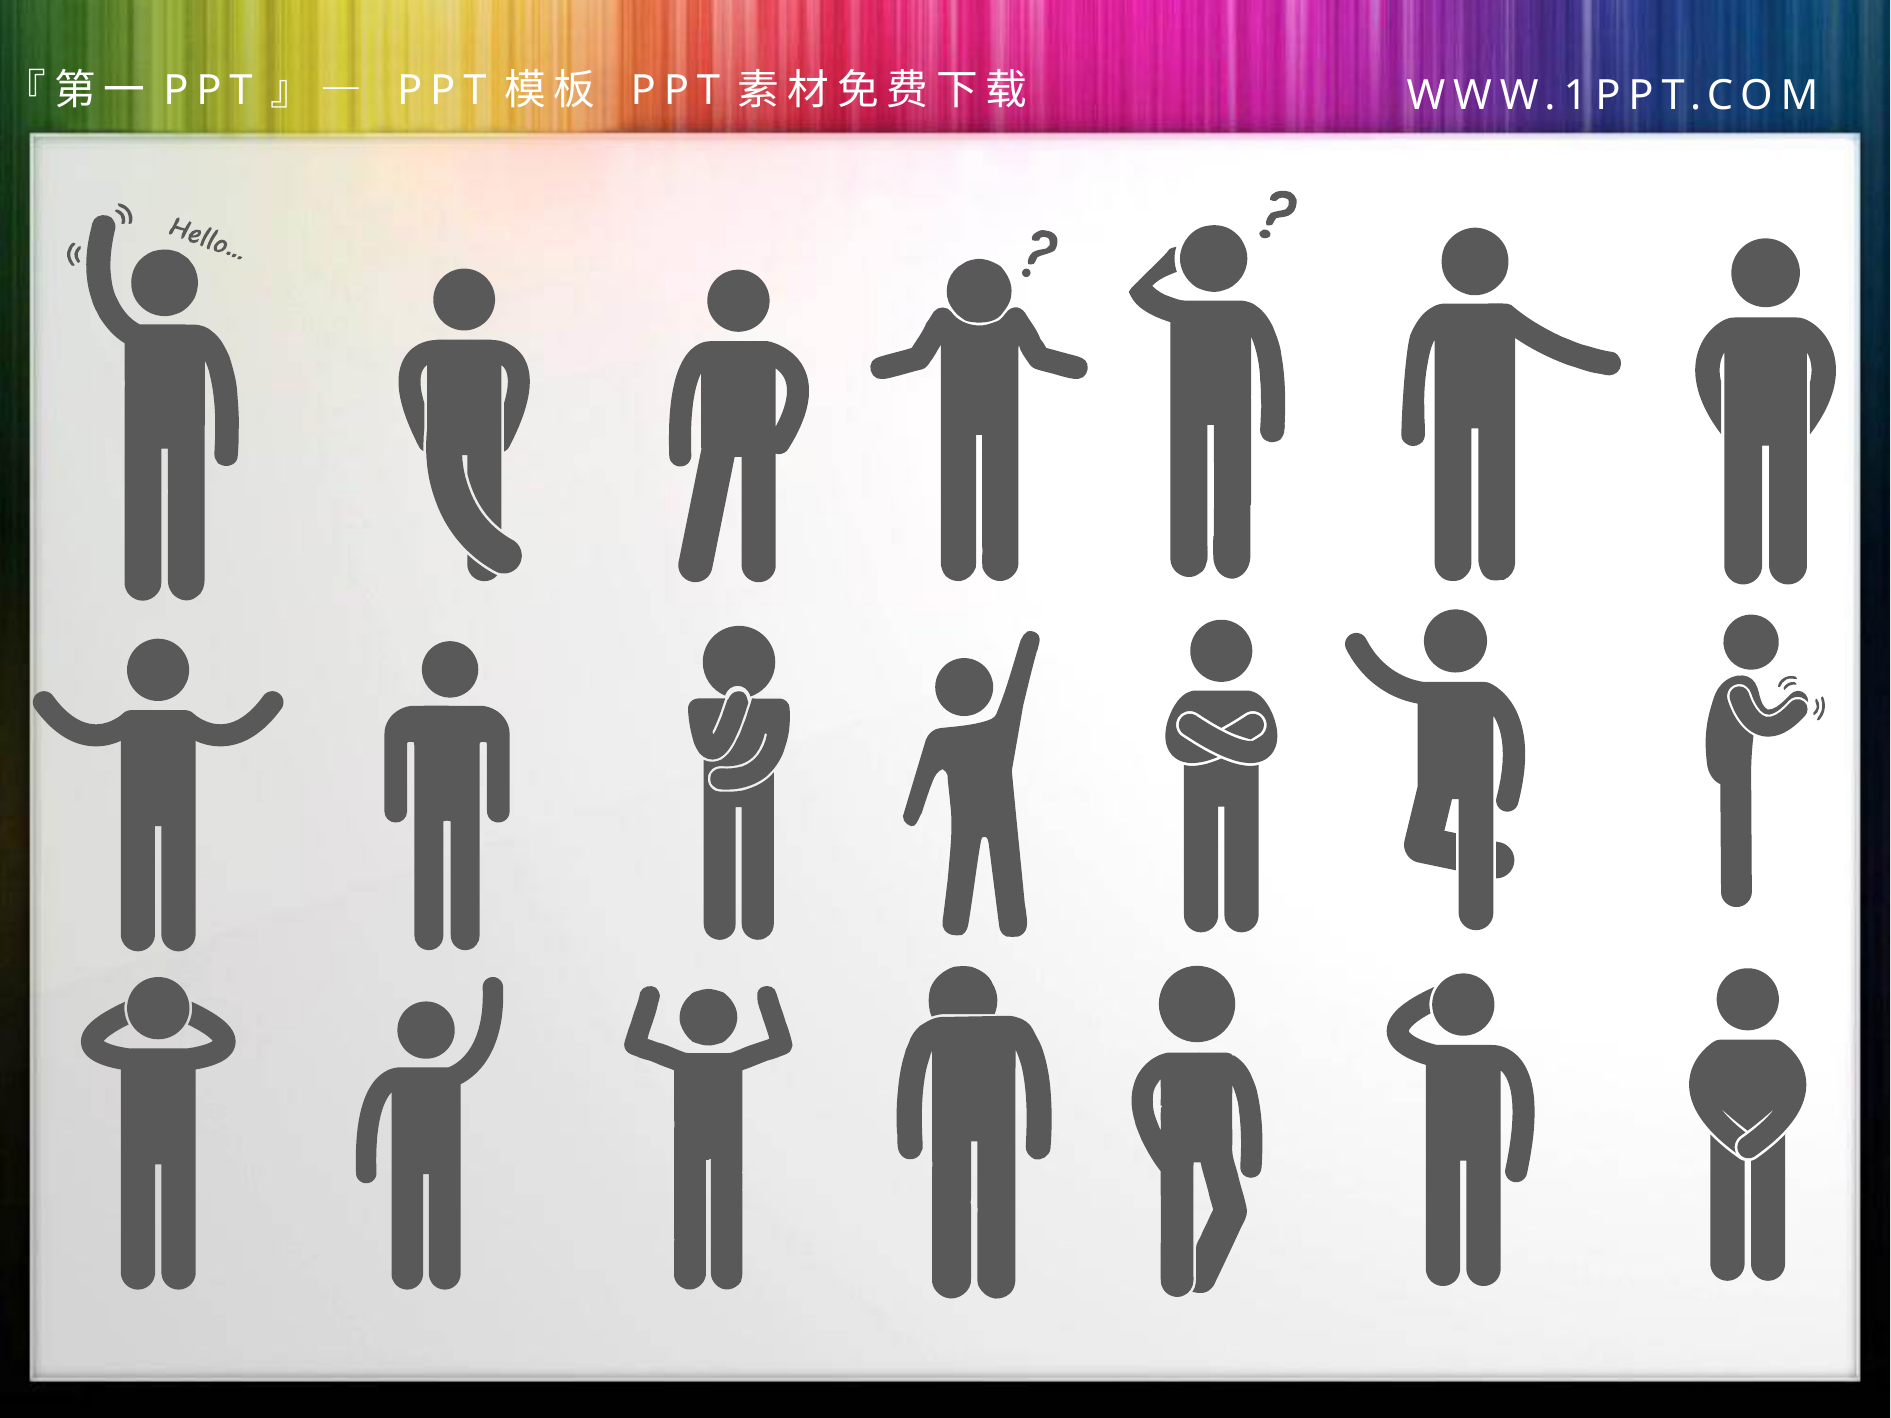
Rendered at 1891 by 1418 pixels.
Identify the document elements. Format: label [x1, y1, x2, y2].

text_box [127, 638, 190, 701]
text_box [1128, 189, 1298, 582]
text_box [433, 268, 496, 331]
text_box [870, 229, 1089, 582]
text_box [398, 339, 530, 582]
text_box [1183, 758, 1259, 933]
text_box [1386, 986, 1535, 1286]
text_box [1731, 238, 1800, 308]
text_box [80, 1001, 236, 1290]
text_box [1695, 317, 1836, 585]
text_box [1704, 613, 1827, 908]
text_box [1689, 1039, 1807, 1281]
text_box [64, 203, 243, 602]
text_box [1165, 690, 1278, 764]
text_box [902, 630, 1040, 938]
text_box [1130, 965, 1264, 1300]
text_box [1345, 632, 1526, 931]
text_box [1432, 973, 1495, 1036]
text_box [1716, 968, 1779, 1031]
text_box [1190, 619, 1253, 682]
text_box [1401, 225, 1622, 582]
text_box [355, 977, 504, 1290]
text_box [384, 640, 511, 952]
text_box [687, 625, 791, 943]
picture [0, 0, 1891, 1418]
text_box [127, 977, 190, 1040]
text_box [622, 983, 795, 1292]
text_box [896, 965, 1052, 1299]
text_box [1423, 609, 1488, 673]
text_box [32, 691, 284, 952]
text_box [707, 269, 770, 332]
text_box [668, 341, 809, 583]
